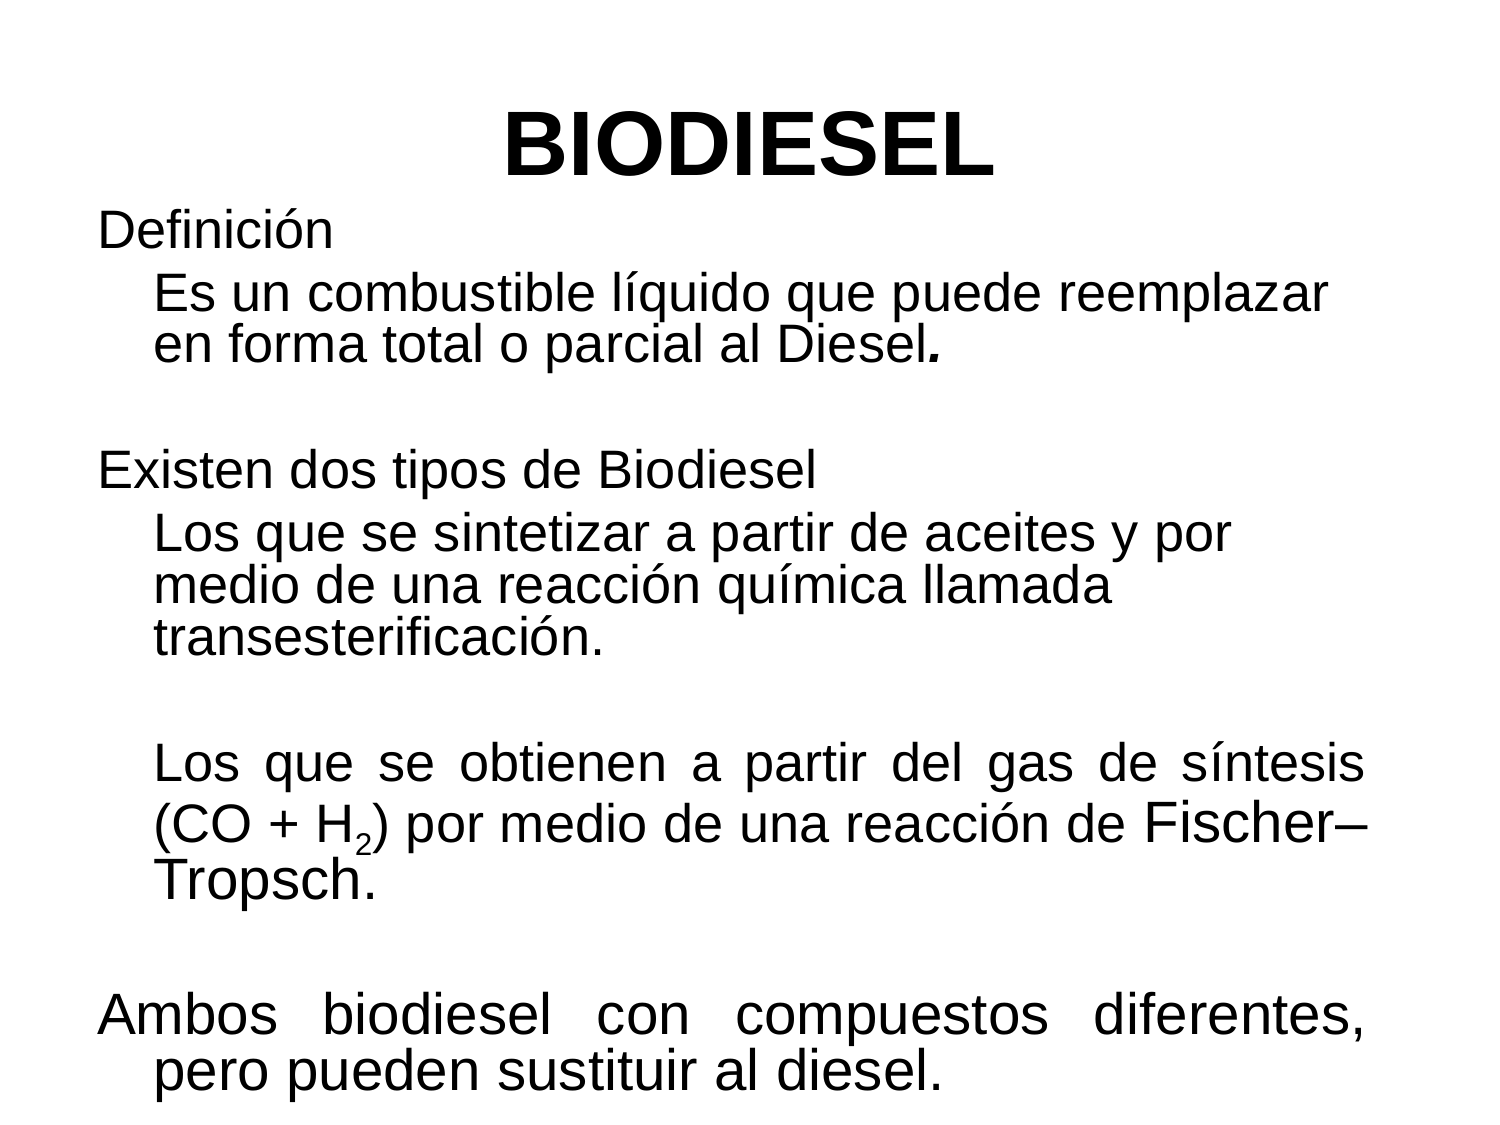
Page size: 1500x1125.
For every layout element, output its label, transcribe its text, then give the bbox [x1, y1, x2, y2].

title BIODIESEL [74, 44, 1426, 233]
list Definición Es un combustible líquido que puede reemplazar en forma total o parcial al Diesel. Existen dos tipos de Biodiesel Los que se sintetizar a partir de aceites y por medio de una reacción química llamada transesterificación. Los que se obtienen a partir del gas de síntesis (CO + H2) por medio de una reacción de Fischer–Tropsch. Ambos biodiesel con compuestos diferentes, pero pueden sustituir al diesel. [81, 198, 1384, 942]
